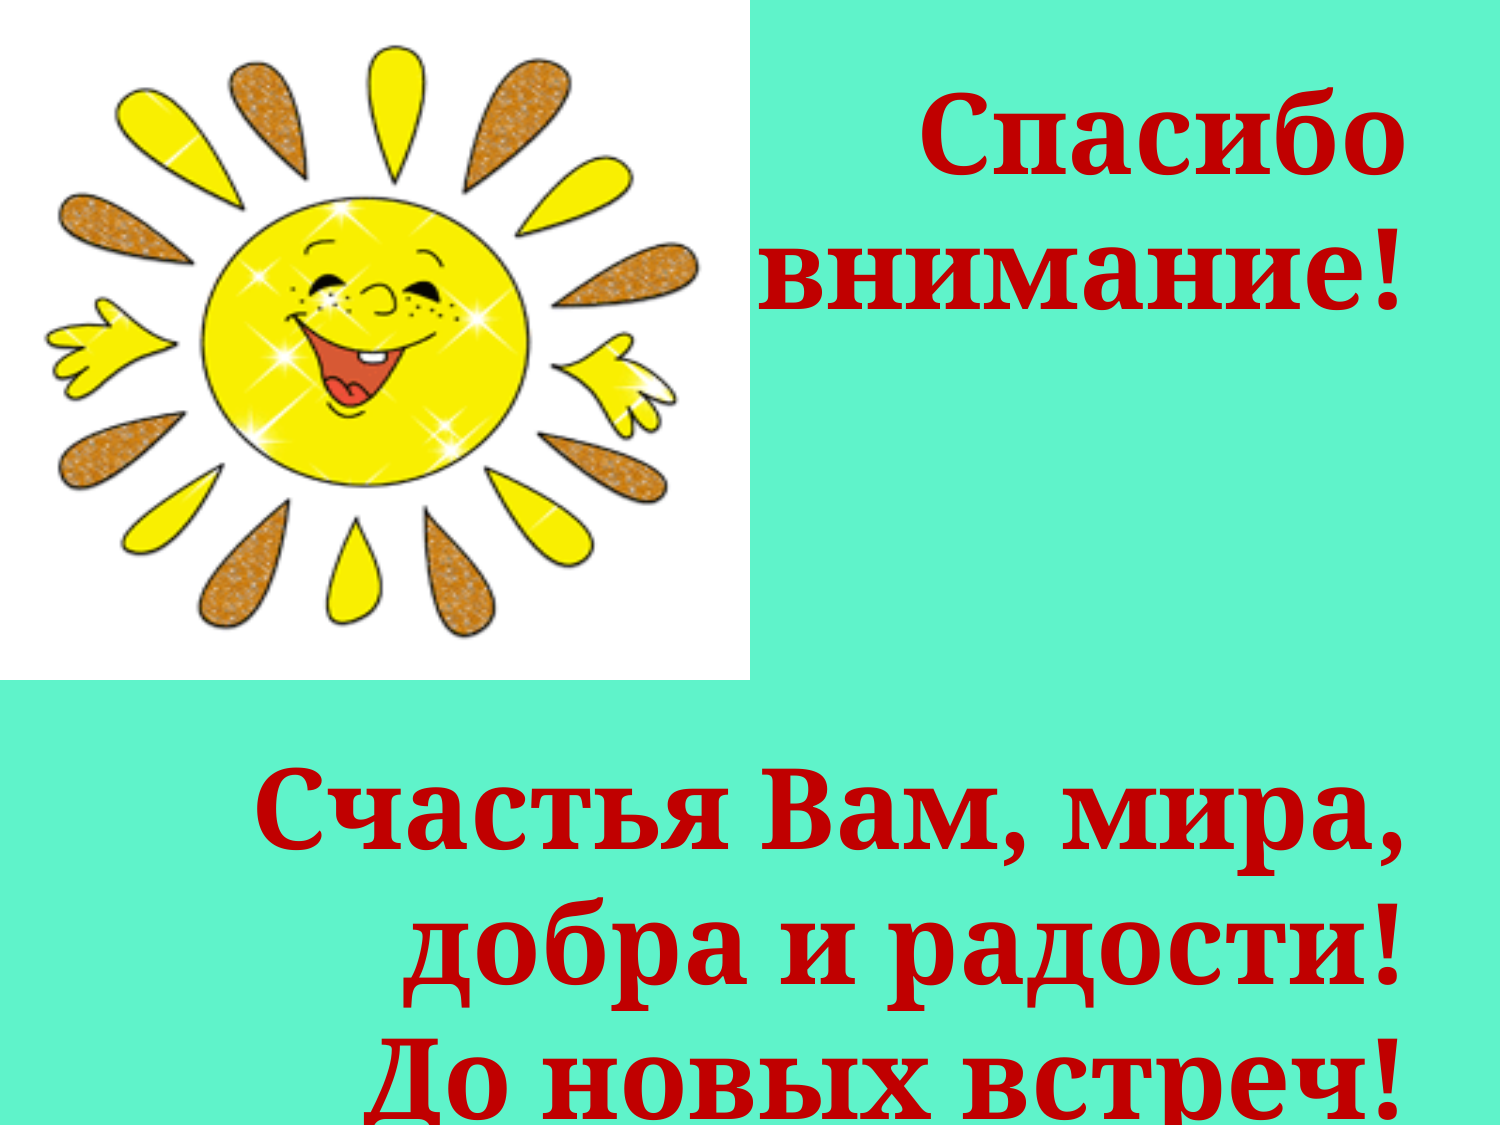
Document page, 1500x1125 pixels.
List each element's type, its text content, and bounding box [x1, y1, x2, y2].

title Спасибо за внимание! Счастья Вам, мира, добра и радости! До новых встреч! [105, 46, 1425, 1125]
picture [0, 0, 751, 680]
